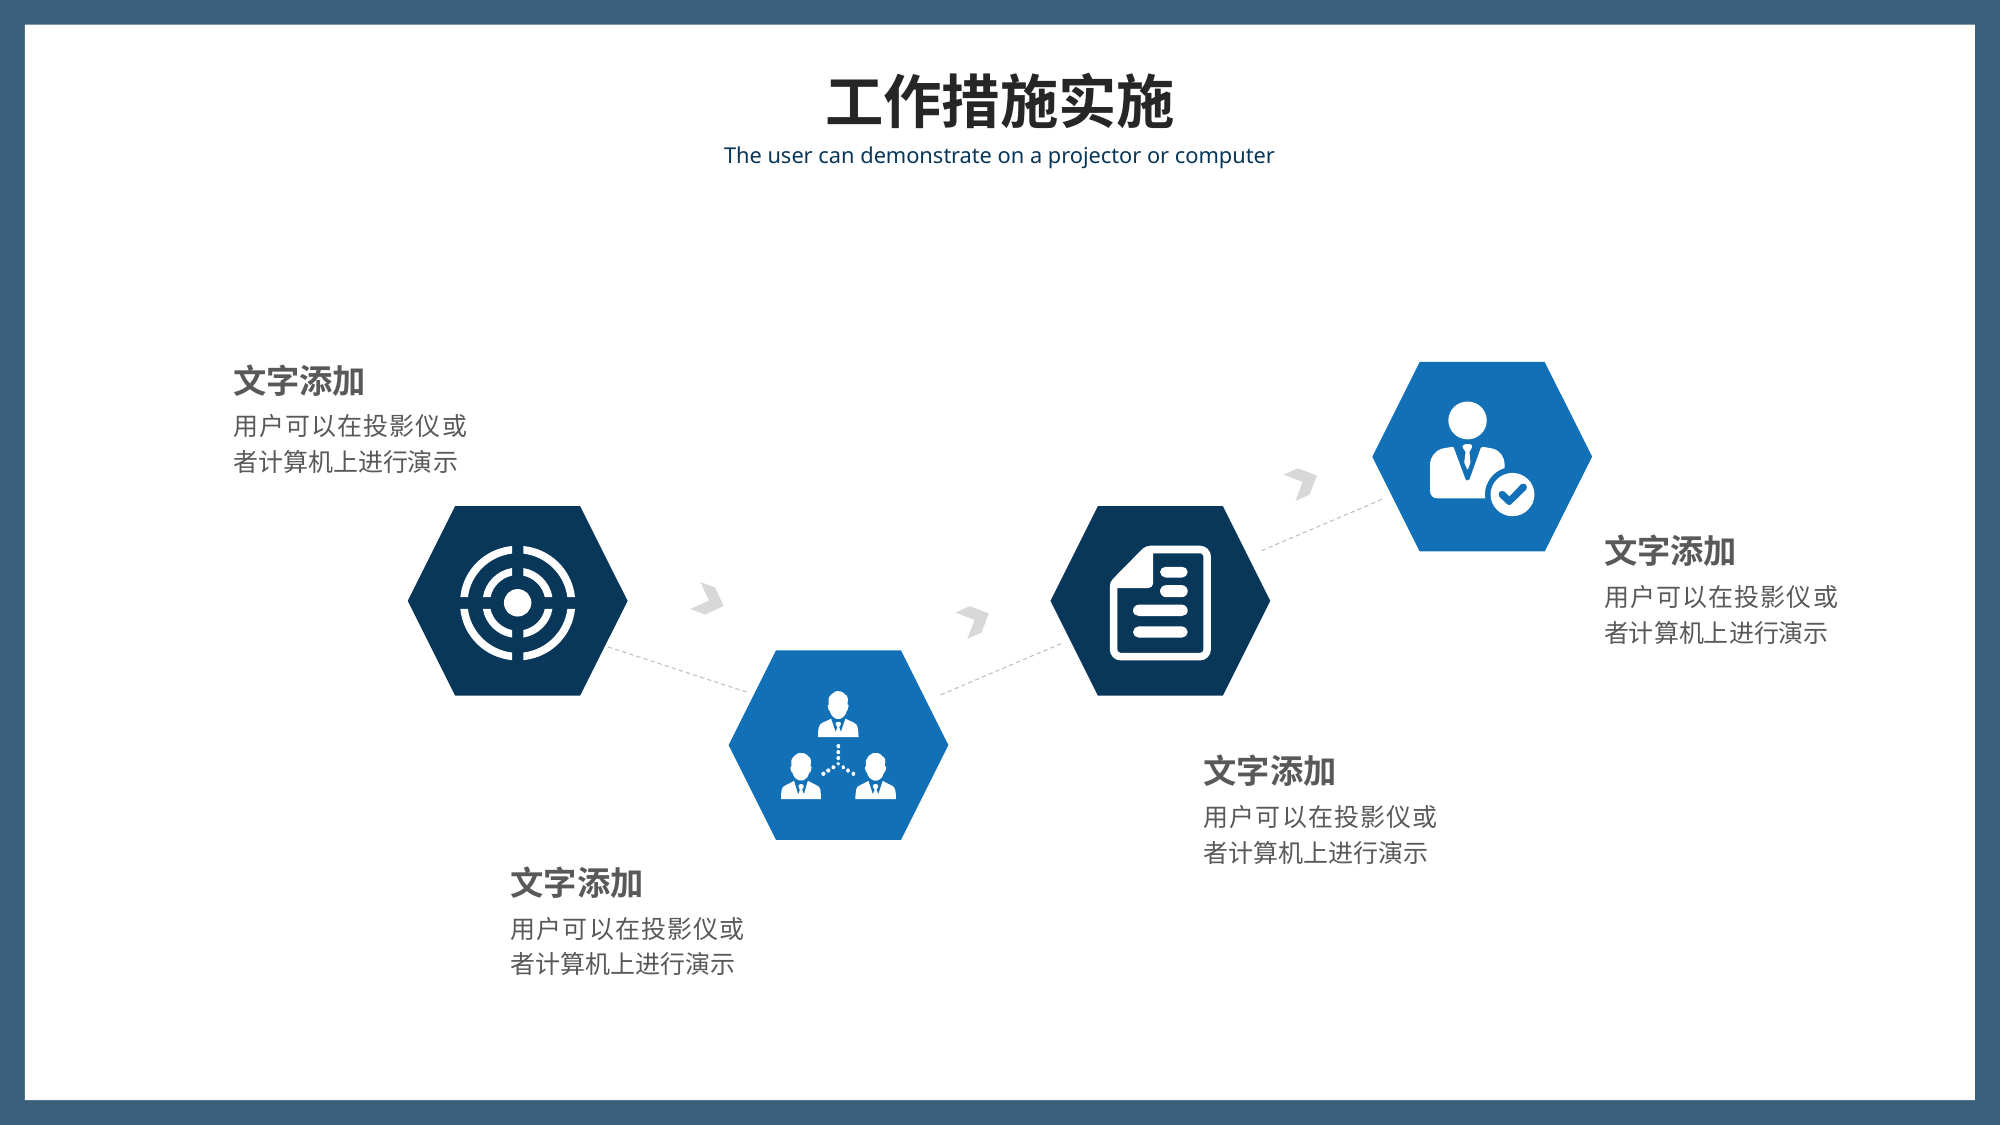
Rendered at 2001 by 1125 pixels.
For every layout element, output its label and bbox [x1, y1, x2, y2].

text_box [1050, 506, 1271, 696]
text_box [407, 506, 628, 696]
text_box [1280, 467, 1319, 499]
text_box [608, 499, 1382, 696]
text_box [1589, 514, 1854, 656]
text_box [495, 846, 760, 988]
text_box [728, 650, 949, 840]
text_box [218, 344, 483, 486]
text_box [1188, 735, 1453, 877]
text_box [1372, 361, 1593, 552]
text_box [690, 58, 1309, 176]
